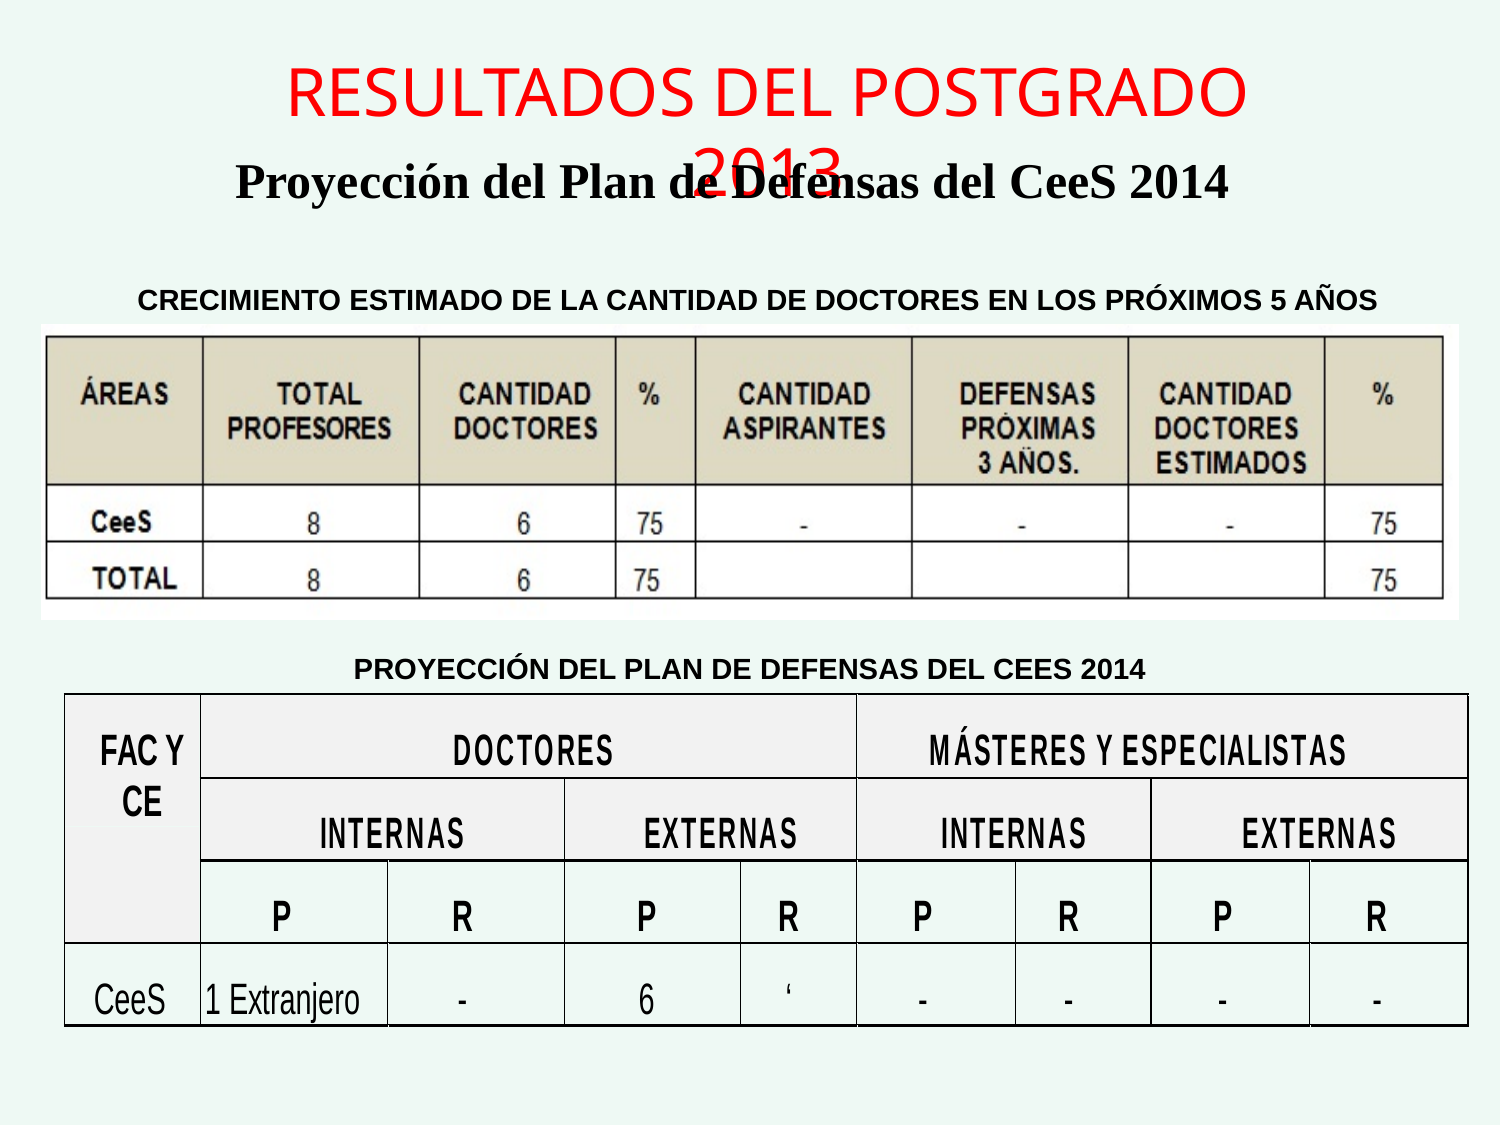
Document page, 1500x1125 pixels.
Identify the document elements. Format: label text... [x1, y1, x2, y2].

text_box CRECIMIENTO ESTIMADO DE LA CANTIDAD DE DOCTORES EN LOS PRÓXIMOS 5 AÑOS [61, 274, 1455, 323]
text_box PROYECCIÓN DEL PLAN DE DEFENSAS DEL CEES 2014 [53, 642, 1447, 691]
text_box Proyección del Plan de Defensas del CeeS 2014 [177, 141, 1288, 216]
picture [41, 324, 1459, 621]
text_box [41, 692, 1500, 1095]
text_box RESULTADOS DEL POSTGRADO 2013 [206, 42, 1330, 218]
